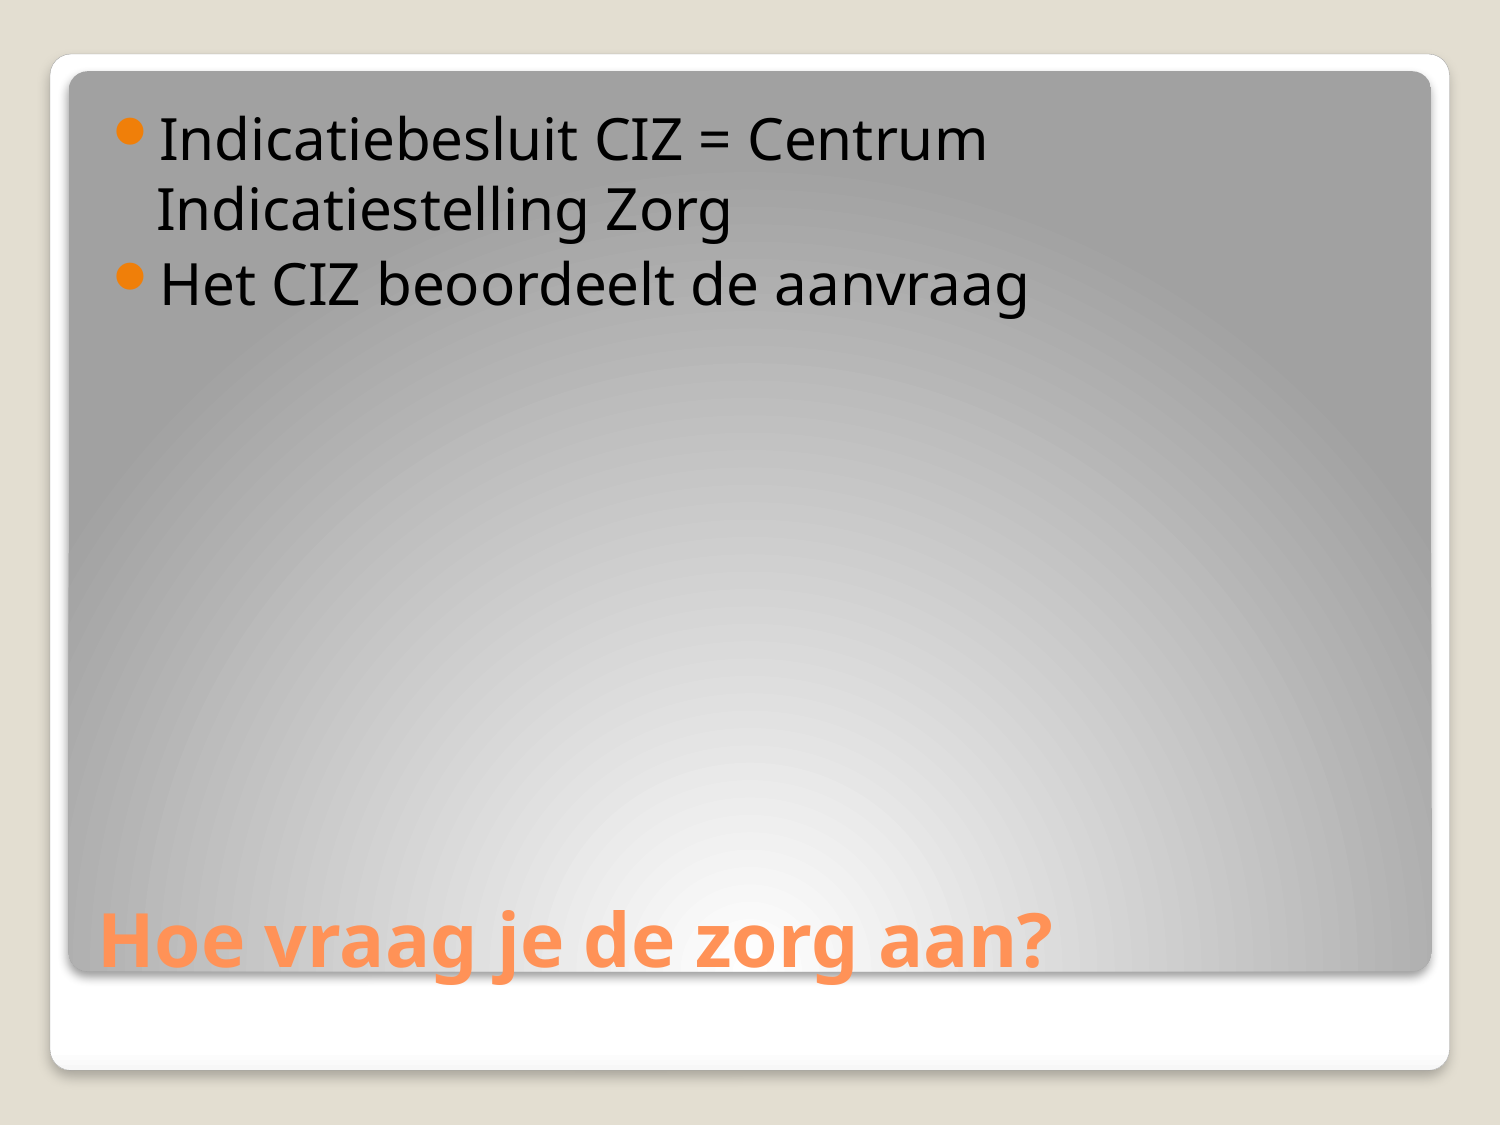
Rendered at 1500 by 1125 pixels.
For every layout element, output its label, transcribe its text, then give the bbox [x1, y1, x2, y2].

title Hoe vraag je de zorg aan? [82, 817, 1425, 990]
list Indicatiebesluit CIZ = Centrum Indicatiestelling Zorg Het CIZ beoordeelt de aanvraag [82, 86, 1425, 774]
